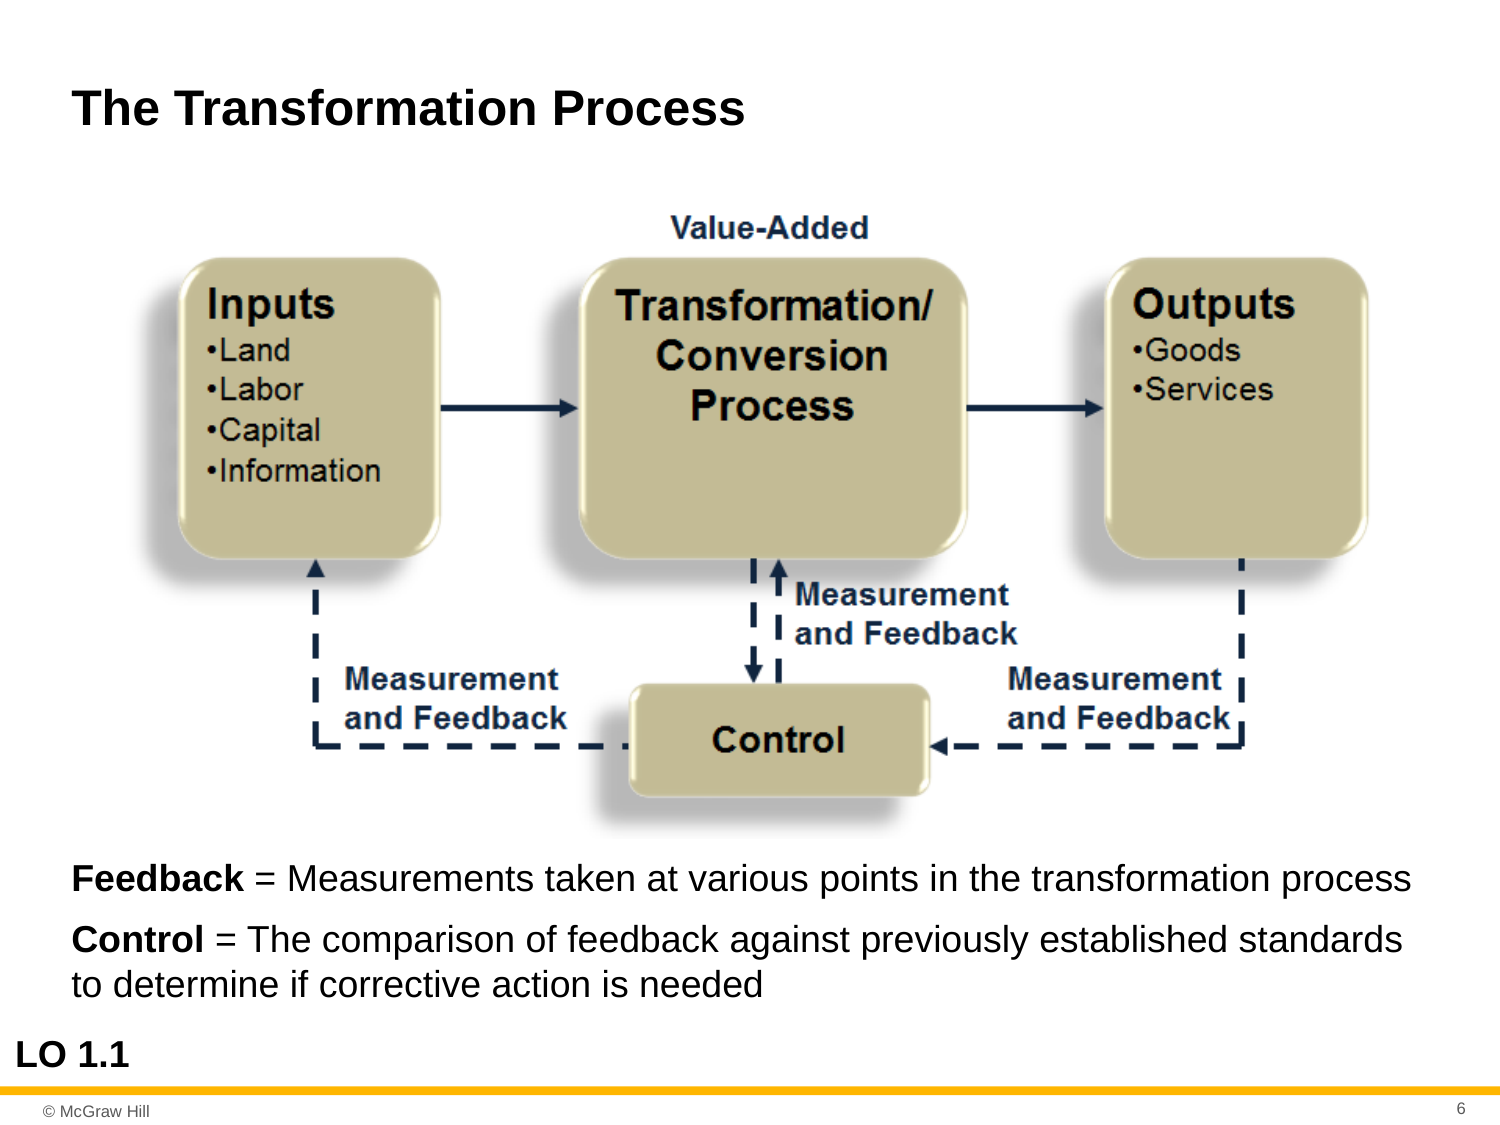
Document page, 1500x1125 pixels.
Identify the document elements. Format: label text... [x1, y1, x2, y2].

list LO 1.1 [0, 1022, 197, 1085]
picture [122, 211, 1378, 839]
title The Transformation Process [56, 50, 1444, 162]
list Feedback = Measurements taken at various points in the transformation process Control = The comparison of feedback against previously established standards to determine if corrective action is needed [56, 846, 1444, 1015]
